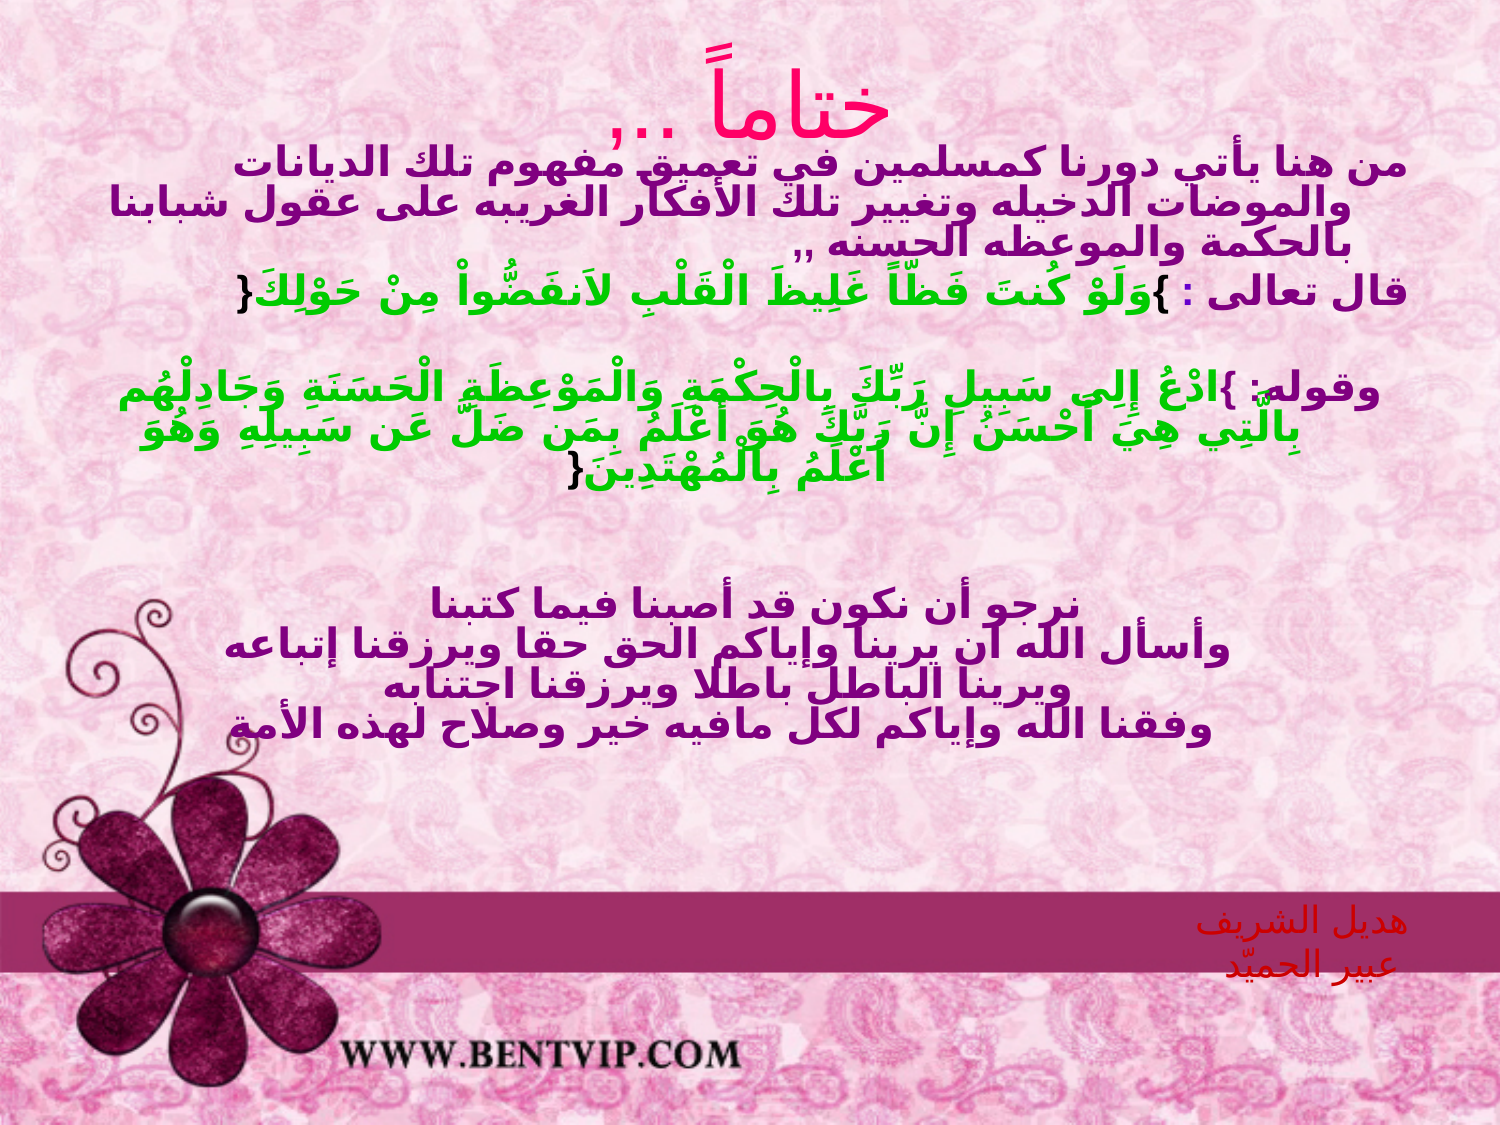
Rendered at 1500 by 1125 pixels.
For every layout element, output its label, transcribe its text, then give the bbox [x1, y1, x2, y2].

title ختاماً .., [74, 18, 1426, 136]
picture [0, 0, 1500, 1125]
list من هنا يأتي دورنا كمسلمين في تعميق مفهوم تلك الديانات والموضات الدخيله وتغيير تلك الأفكار الغريبه على عقول شبابنا بالحكمة والموعظه الحسنه ,, قال تعالى : }وَلَوْ كُنتَ فَظّاً غَلِيظَ الْقَلْبِ لاَنفَضُّواْ مِنْ حَوْلِكَ{ وقوله: }ادْعُ إِلِى سَبِيلِ رَبِّكَ بِالْحِكْمَةِ وَالْمَوْعِظَةِ الْحَسَنَةِ وَجَادِلْهُم بِالَّتِي هِيَ أَحْسَنُ إِنَّ رَبَّكَ هُوَ أَعْلَمُ بِمَن ضَلَّ عَن سَبِيلِهِ وَهُوَ أَعْلَمُ بِالْمُهْتَدِينَ{ نرجو أن نكون قد أصبنا فيما كتبنا وأسأل الله ان يرينا وإياكم الحق حقا ويرزقنا إتباعه ويرينا الباطل باطلا ويرزقنا اجتنابه وفقنا الله وإياكم لكل مافيه خير وصلاح لهذه الأمة هديل الشريف عبير الحميّد [74, 136, 1426, 1006]
